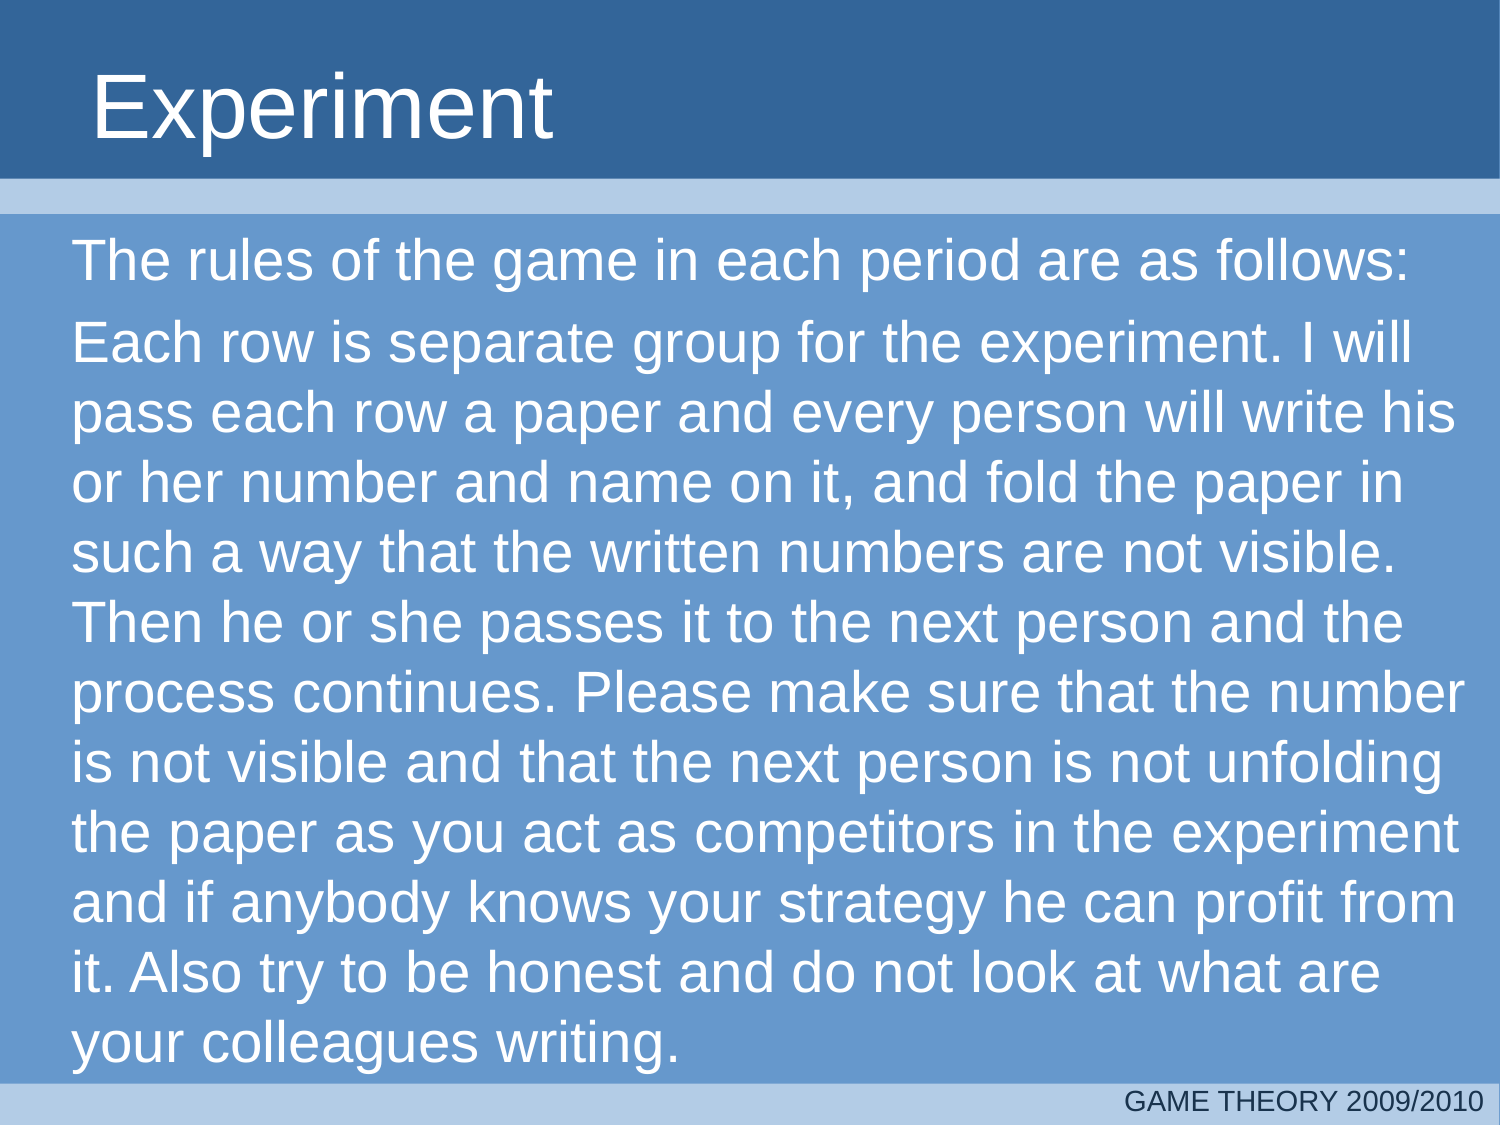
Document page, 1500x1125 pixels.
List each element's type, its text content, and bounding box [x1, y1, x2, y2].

title Experiment [74, 42, 1436, 162]
list The rules of the game in each period are as follows: Each row is separate group for the experiment. I will pass each row a paper and every person will write his or her number and name on it, and fold the paper in such a way that the written numbers are not visible. Then he or she passes it to the next person and the process continues. Please make sure that the number is not visible and that the next person is not unfolding the paper as you act as competitors in the experiment and if anybody knows your strategy he can profit from it. Also try to be honest and do not look at what are your colleagues writing. [0, 214, 1500, 1000]
text_box GAME THEORY 2009/2010 [1109, 1075, 1500, 1125]
